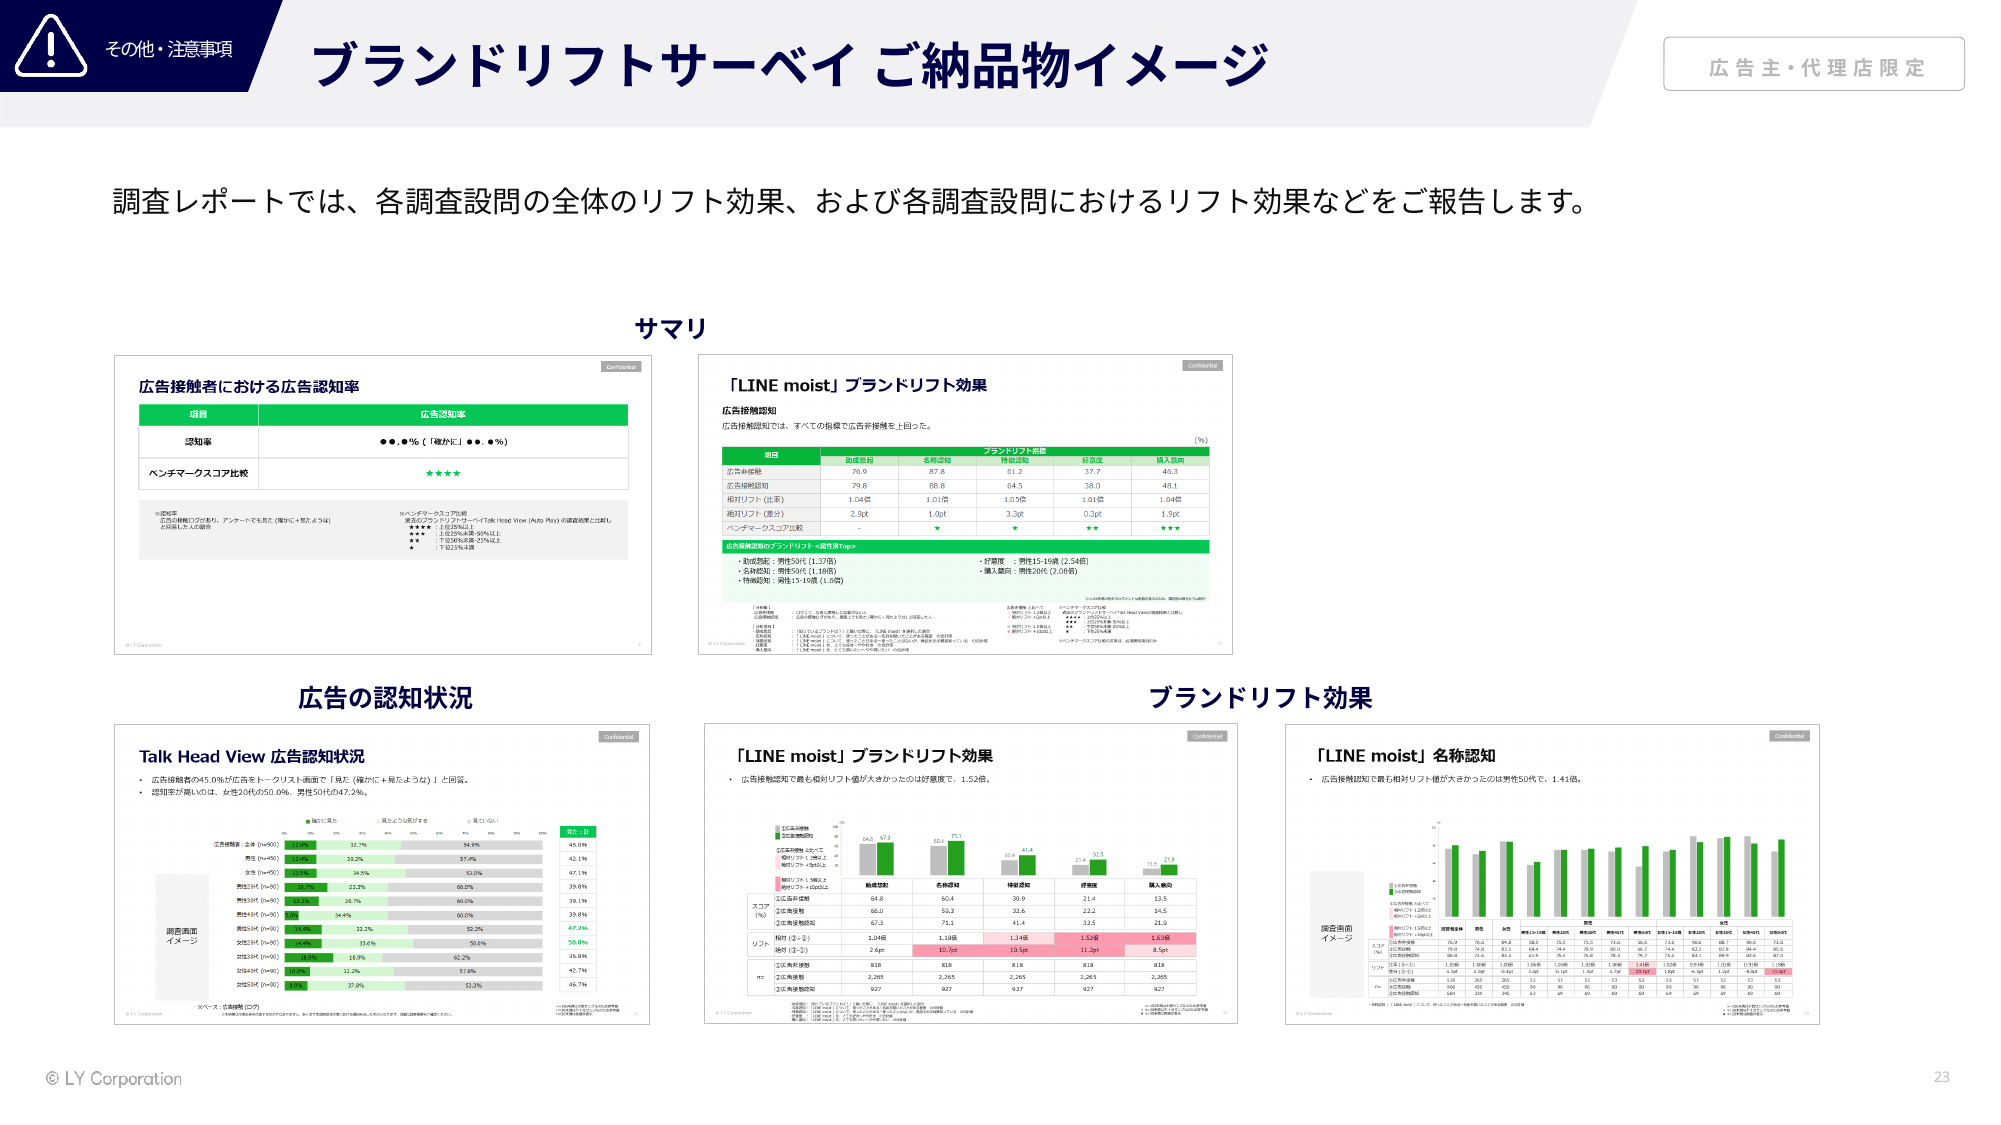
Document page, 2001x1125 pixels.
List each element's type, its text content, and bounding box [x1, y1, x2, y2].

picture [703, 723, 1239, 1025]
picture [8, 4, 92, 88]
picture [114, 723, 651, 1025]
text_box サマリ [436, 305, 908, 351]
picture [46, 1071, 181, 1088]
picture [114, 354, 652, 656]
picture [698, 354, 1234, 656]
text_box 調査レポートでは、各調査設問の全体のリフト効果、および各調査設問におけるリフト効果などをご報告します。 [97, 175, 1928, 226]
text_box 広告の認知状況 [266, 675, 506, 721]
text_box その他・注意事項 [97, 13, 240, 81]
text_box ブランドリフト効果 [1106, 675, 1416, 721]
list ブランドリフトサーベイ ご納品物イメージ [309, 41, 1645, 97]
picture [1285, 723, 1821, 1025]
